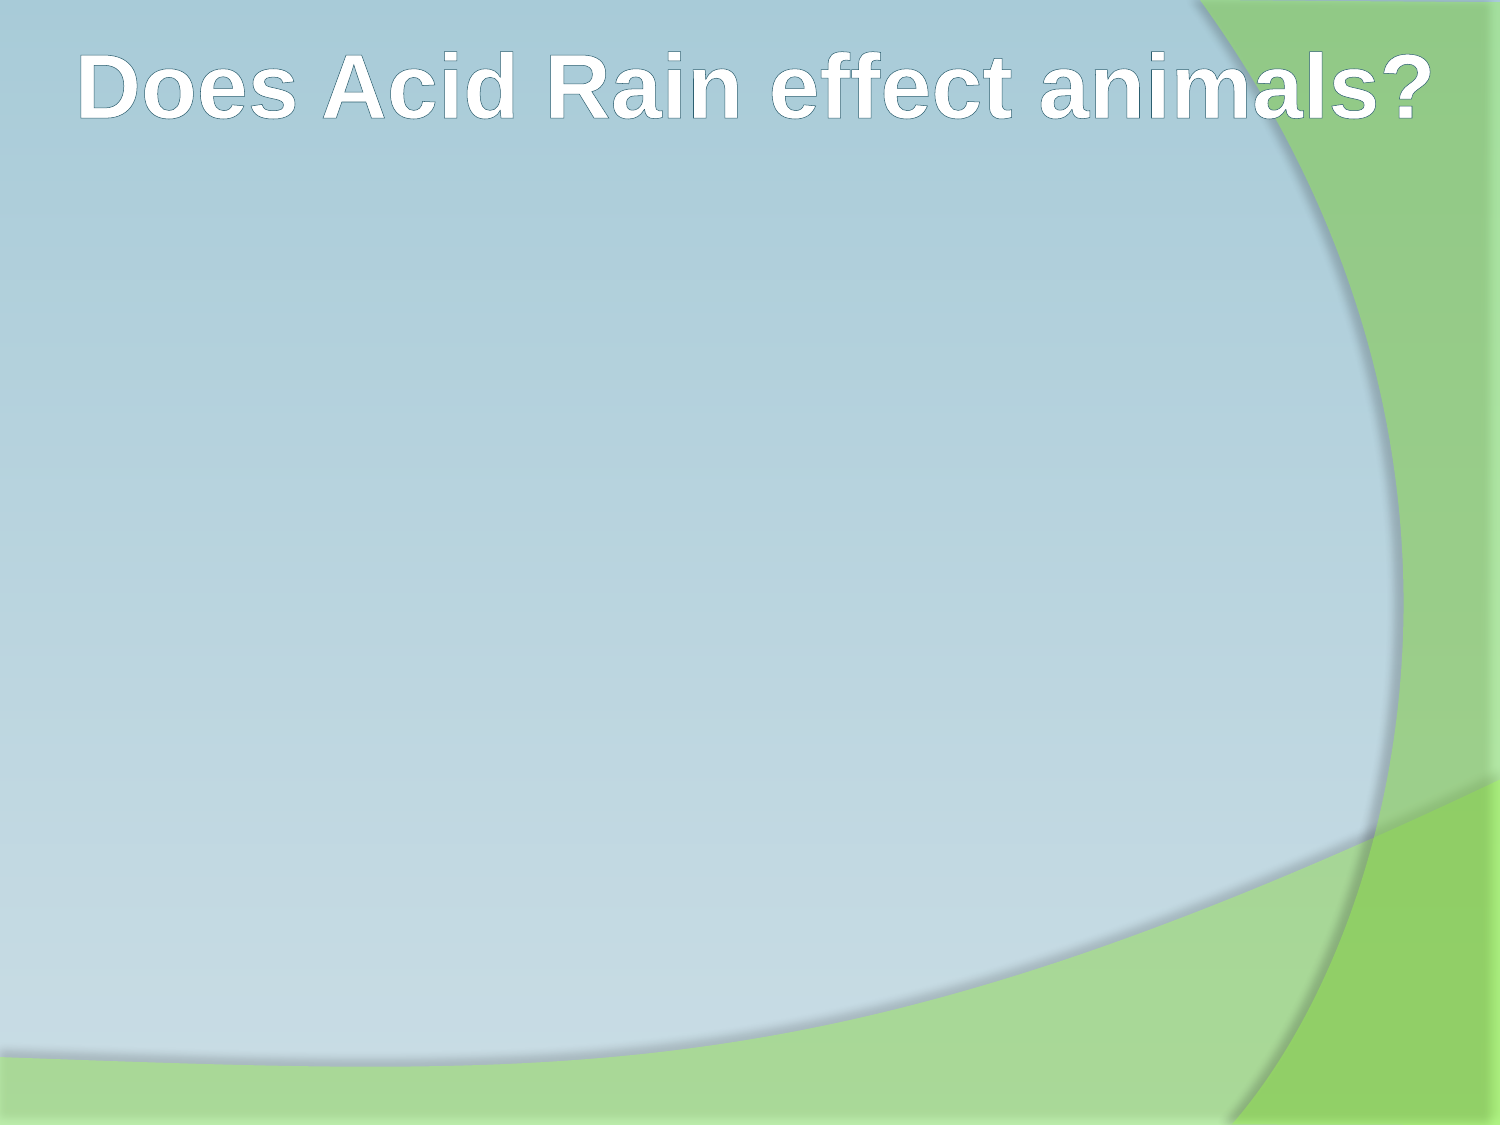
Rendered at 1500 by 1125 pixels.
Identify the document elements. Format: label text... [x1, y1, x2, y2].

text_box Does Acid Rain effect animals? [41, 19, 1471, 144]
